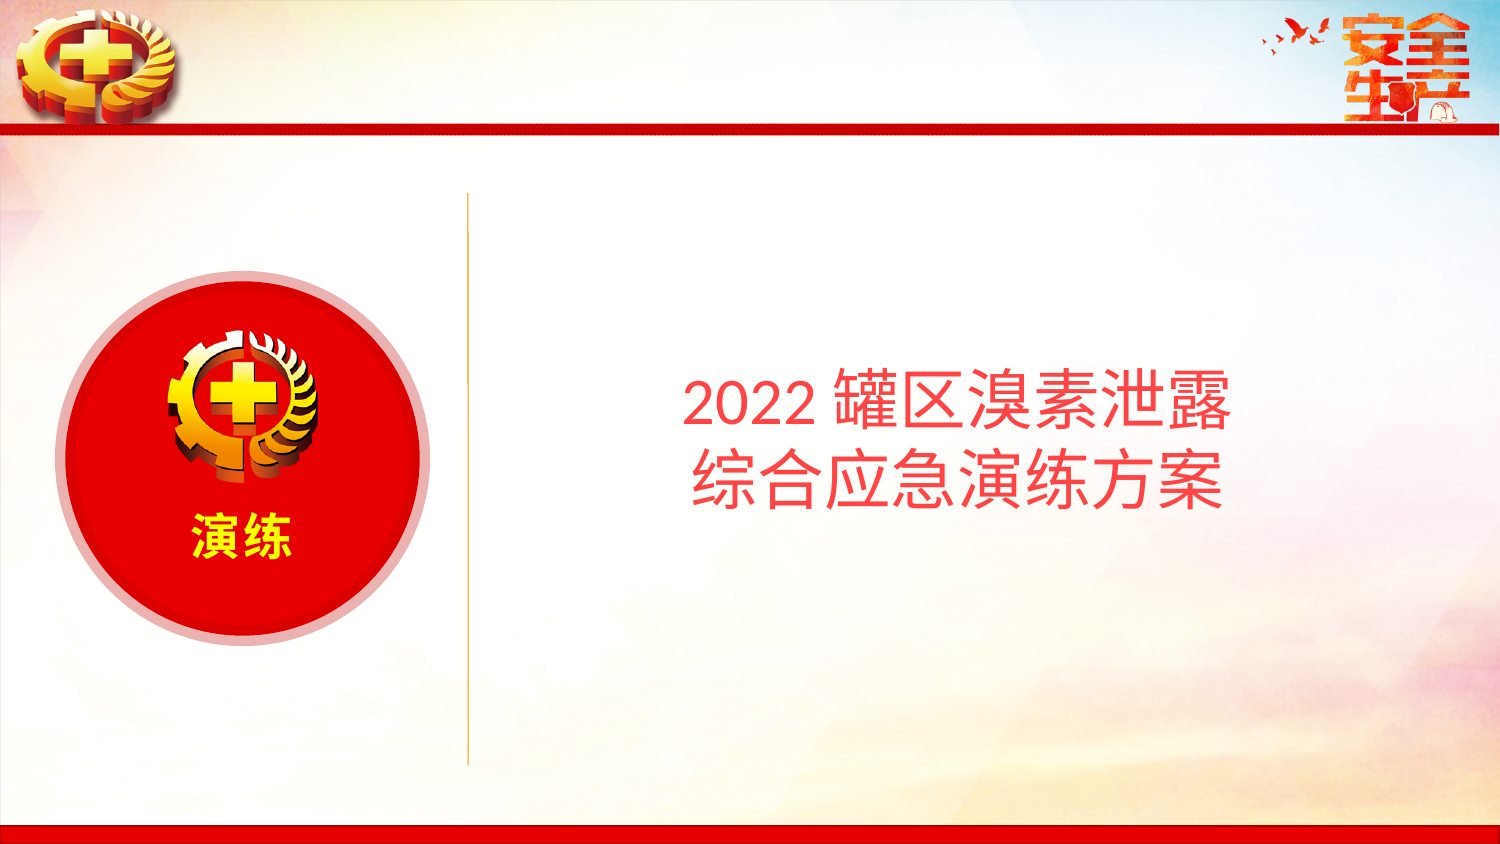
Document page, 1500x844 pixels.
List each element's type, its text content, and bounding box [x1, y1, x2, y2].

picture [0, 0, 1500, 125]
text_box 2022罐区溴素泄露 综合应急演练方案 [540, 350, 1375, 525]
text_box 演练 [88, 487, 396, 566]
text_box [100, 566, 385, 637]
picture [0, 136, 1500, 825]
text_box [64, 280, 421, 549]
